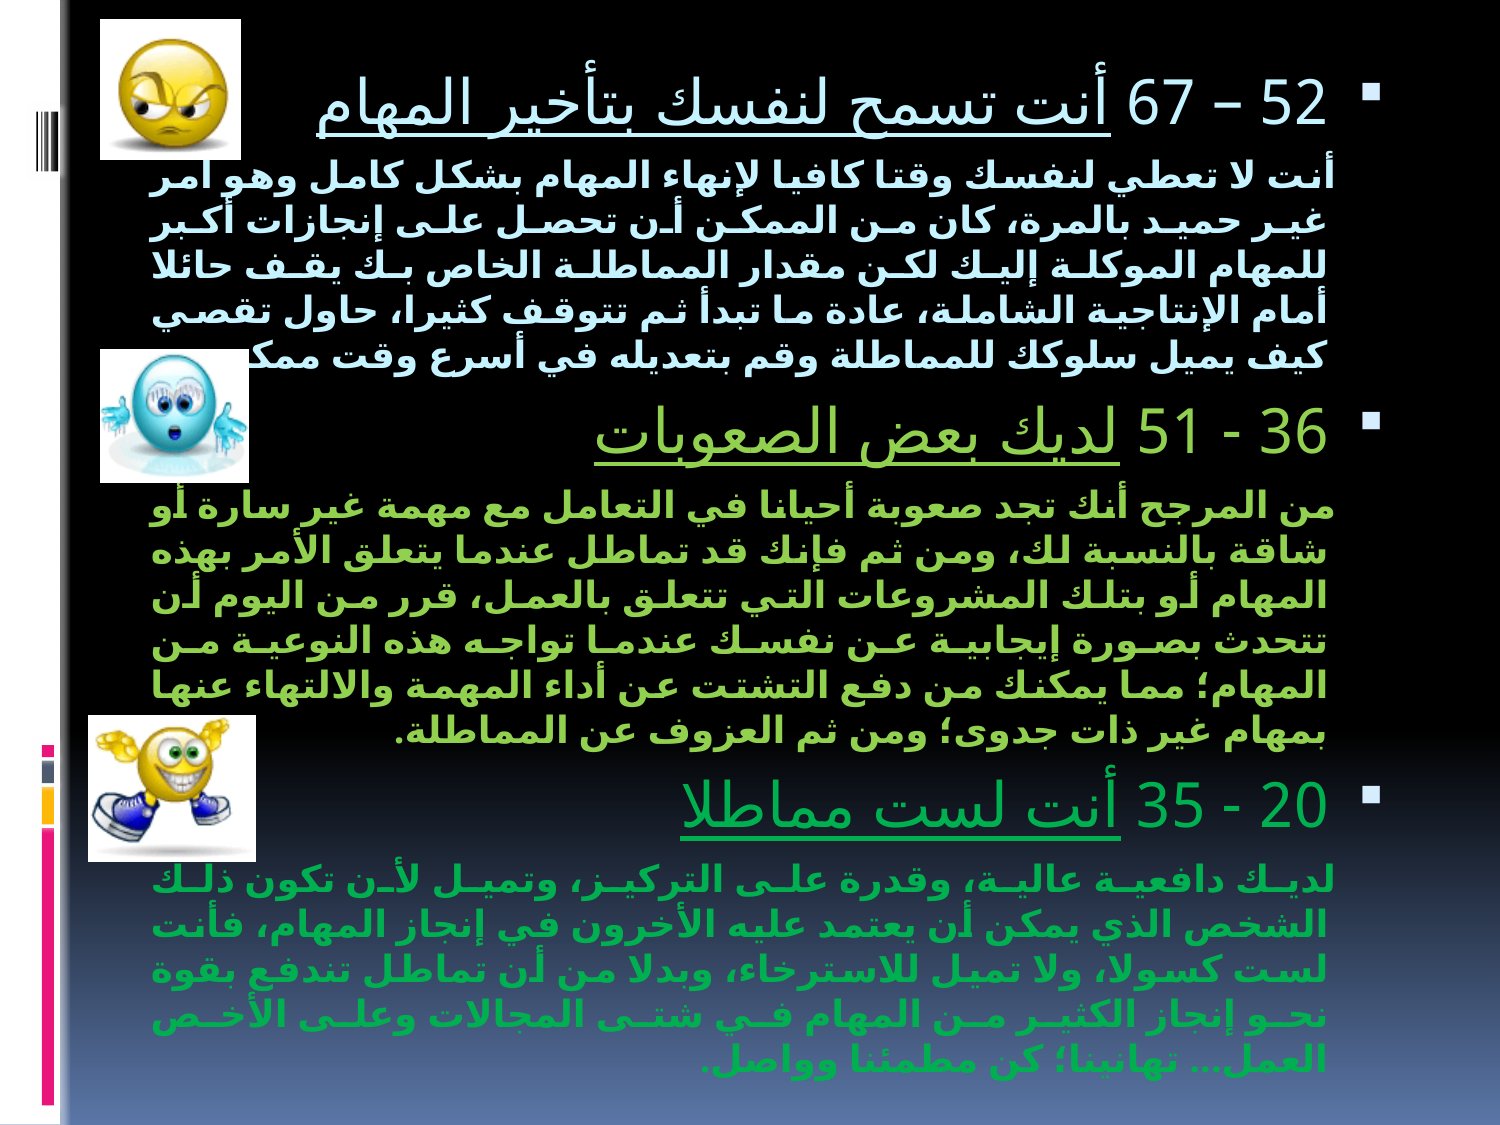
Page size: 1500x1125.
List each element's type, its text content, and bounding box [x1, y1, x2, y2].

picture [99, 18, 242, 161]
picture [99, 349, 249, 484]
picture [88, 715, 257, 862]
list 52 – 67 أنت تسمح لنفسك بتأخير المهام أنت لا تعطي لنفسك وقتا كافيا لإنهاء المهام بشكل كامل وهو أمر غير حميد بالمرة، كان من الممكن أن تحصل على إنجازات أكبر للمهام الموكلة إليك لكن مقدار المماطلة الخاص بك يقف حائلا أمام الإنتاجية الشاملة، عادة ما تبدأ ثم تتوقف كثيرا، حاول تقصي كيف يميل سلوكك للمماطلة وقم بتعديله في أسرع وقت ممكن. 36 - 51 لديك بعض الصعوبات من المرجح أنك تجد صعوبة أحيانا في التعامل مع مهمة غير سارة أو شاقة بالنسبة لك، ومن ثم فإنك قد تماطل عندما يتعلق الأمر بهذه المهام أو بتلك المشروعات التي تتعلق بالعمل، قرر من اليوم أن تتحدث بصورة إيجابية عن نفسك عندما تواجه هذه النوعية من المهام؛ مما يمكنك من دفع التشتت عن أداء المهمة والالتهاء عنها بمهام غير ذات جدوى؛ ومن ثم العزوف عن المماطلة. 20 - 35 أنت لست مماطلا لديك دافعية عالية، وقدرة على التركيز، وتميل لأن تكون ذلك الشخص الذي يمكن أن يعتمد عليه الأخرون في إنجاز المهام، فأنت لست كسولا، ولا تميل للاسترخاء، وبدلا من أن تماطل تندفع بقوة نحو إنجاز الكثير من المهام في شتى المجالات وعلى الأخص العمل... تهانينا؛ كن مطمئنا وواصل. [135, 54, 1411, 1106]
